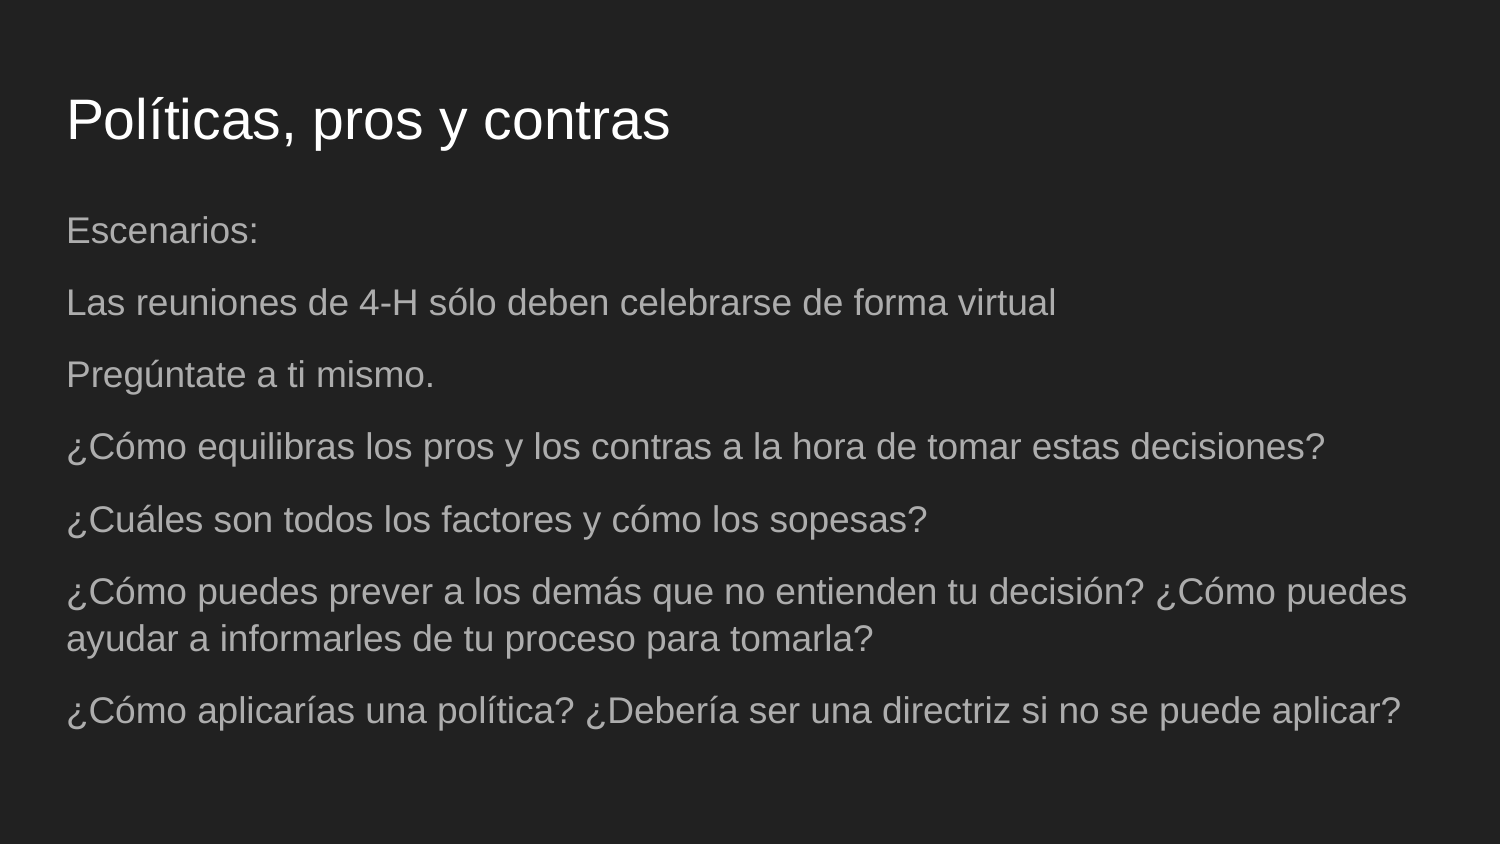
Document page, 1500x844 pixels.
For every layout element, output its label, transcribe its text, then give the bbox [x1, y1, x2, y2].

title Políticas, pros y contras [51, 72, 1449, 167]
list Escenarios: Las reuniones de 4-H sólo deben celebrarse de forma virtual Pregúntate a ti mismo. ¿Cómo equilibras los pros y los contras a la hora de tomar estas decisiones? ¿Cuáles son todos los factores y cómo los sopesas? ¿Cómo puedes prever a los demás que no entienden tu decisión? ¿Cómo puedes ayudar a informarles de tu proceso para tomarla? ¿Cómo aplicarías una política? ¿Debería ser una directriz si no se puede aplicar? [51, 189, 1449, 750]
